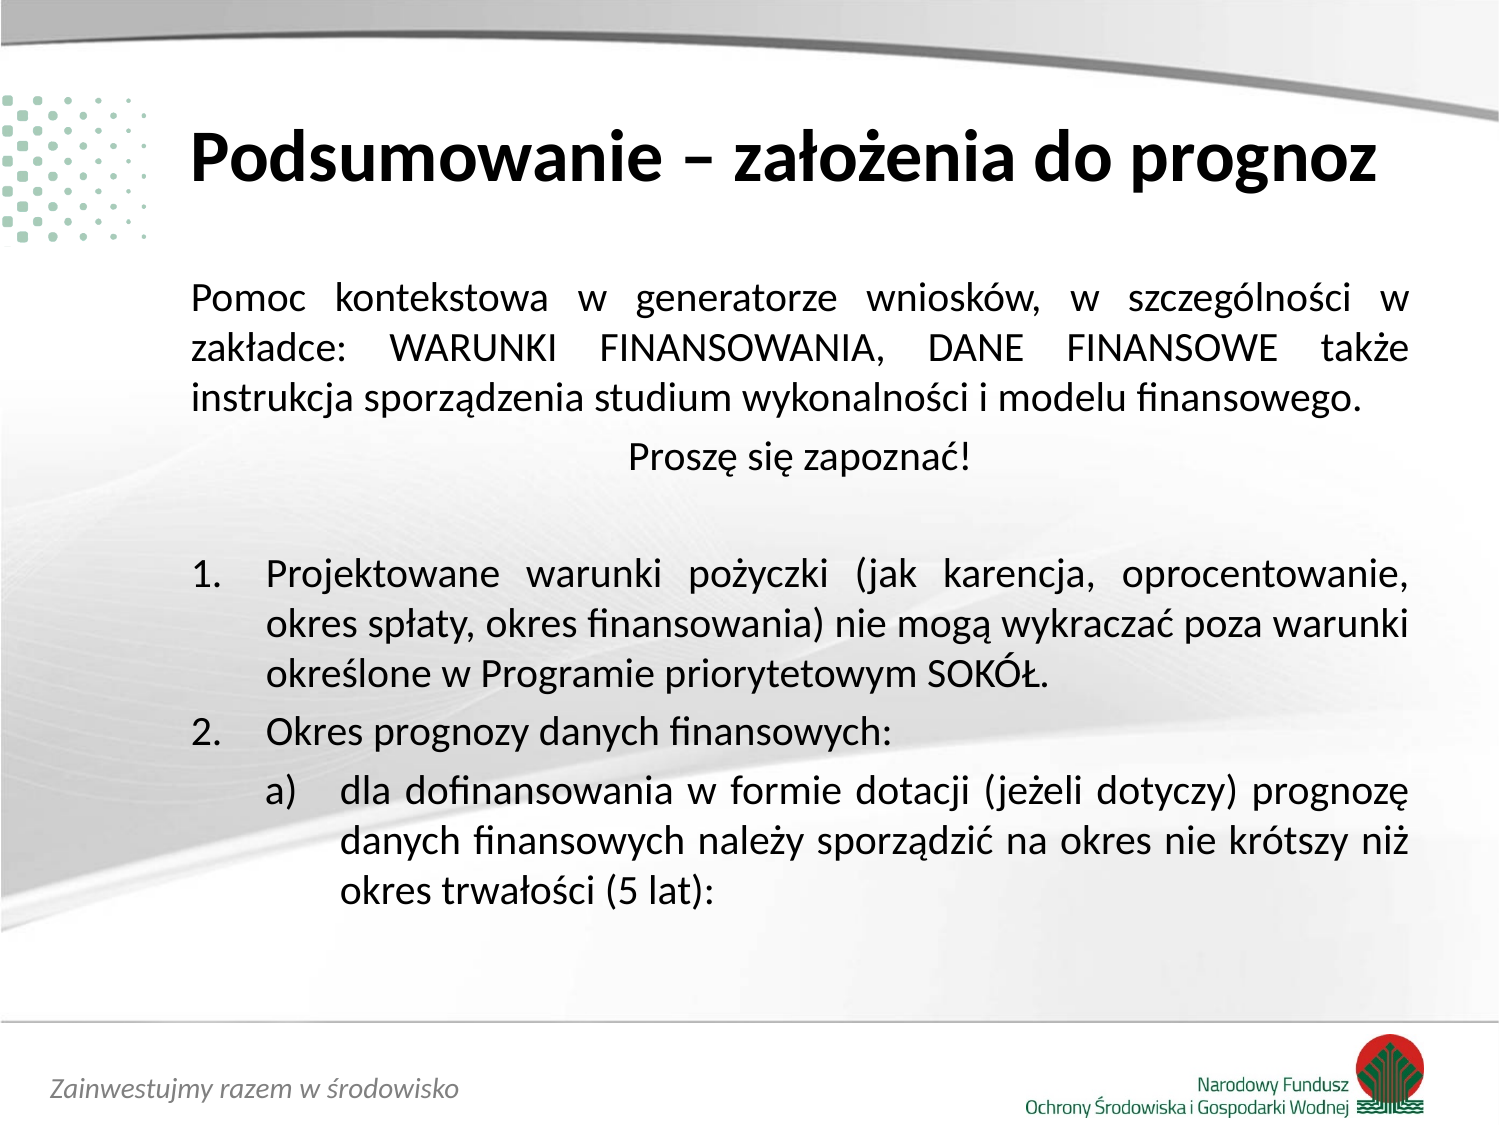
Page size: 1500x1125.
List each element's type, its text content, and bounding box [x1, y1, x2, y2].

list Pomoc kontekstowa w generatorze wniosków, w szczególności w zakładce: WARUNKI FINANSOWANIA, DANE FINANSOWE także instrukcja sporządzenia studium wykonalności i modelu finansowego. Proszę się zapoznać! Projektowane warunki pożyczki (jak karencja, oprocentowanie, okres spłaty, okres finansowania) nie mogą wykraczać poza warunki określone w Programie priorytetowym SOKÓŁ. Okres prognozy danych finansowych: dla dofinansowania w formie dotacji (jeżeli dotyczy) prognozę danych finansowych należy sporządzić na okres nie krótszy niż okres trwałości (5 lat): [175, 262, 1425, 1005]
picture [0, 0, 1499, 1023]
title Podsumowanie – założenia do prognoz [175, 58, 1425, 247]
picture [1026, 1034, 1424, 1118]
